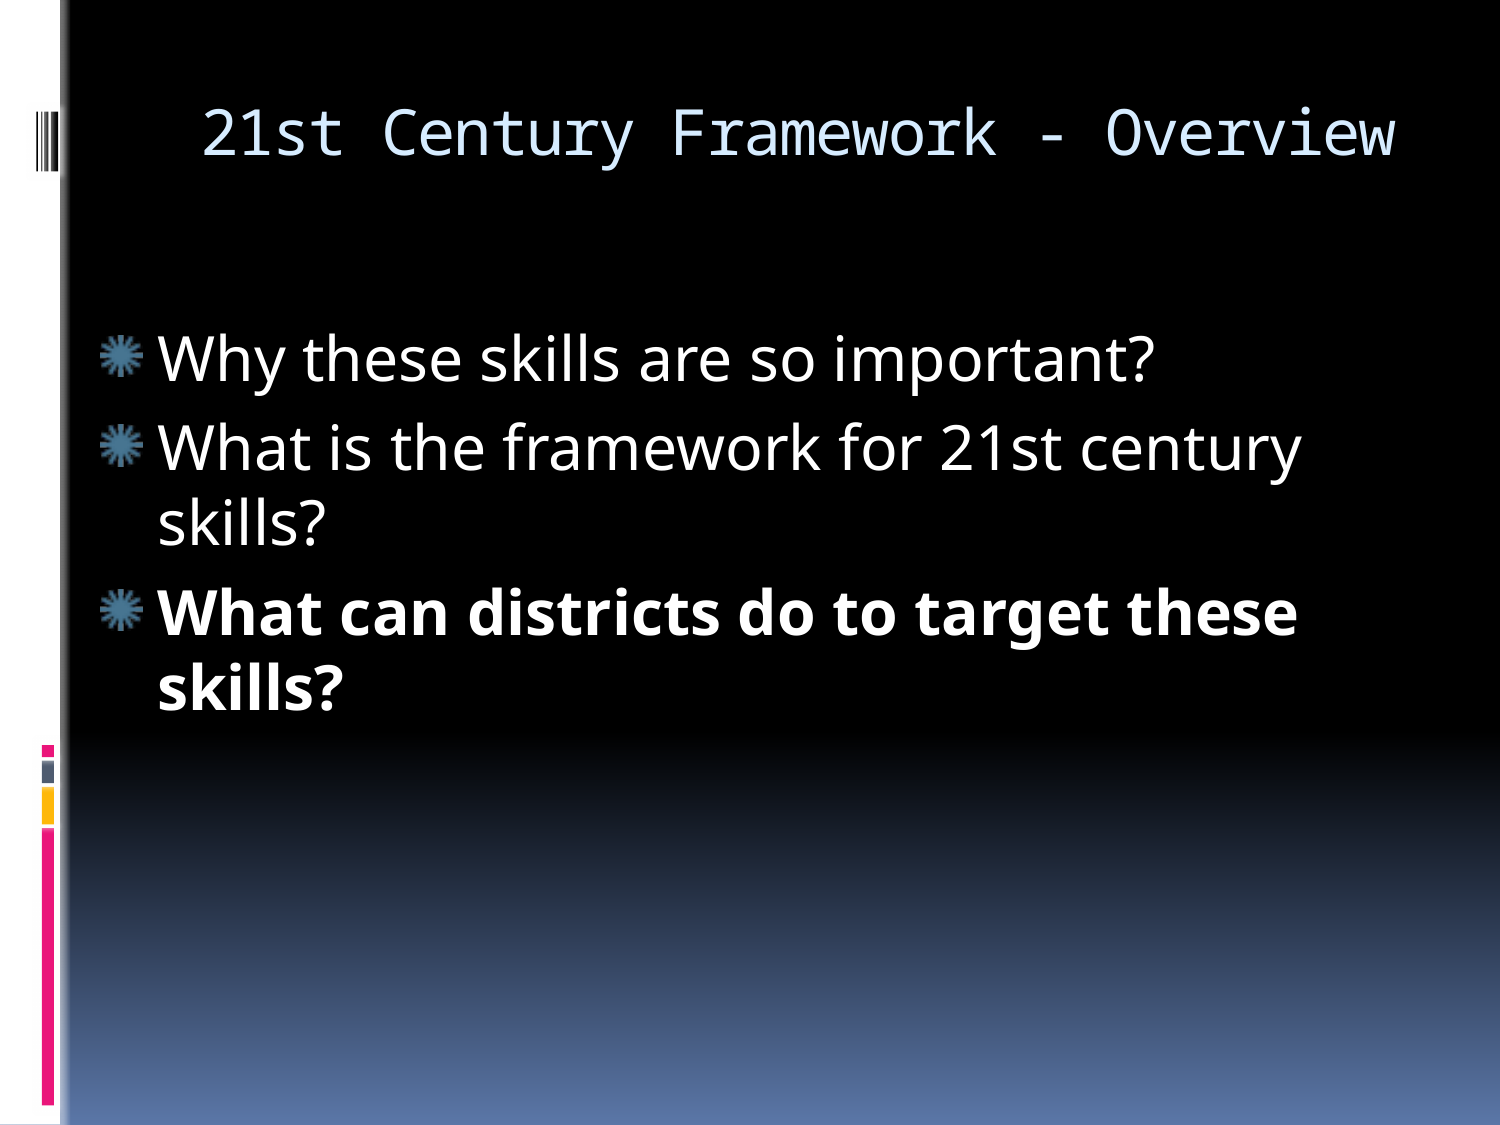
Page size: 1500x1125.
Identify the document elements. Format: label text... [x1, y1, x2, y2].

picture [100, 424, 143, 467]
picture [100, 335, 143, 377]
list Why these skills are so important? What is the framework for 21st century skills? What can districts do to target these skills? [75, 311, 1335, 952]
title 21st Century Framework - Overview [150, 83, 1425, 234]
picture [100, 589, 143, 631]
